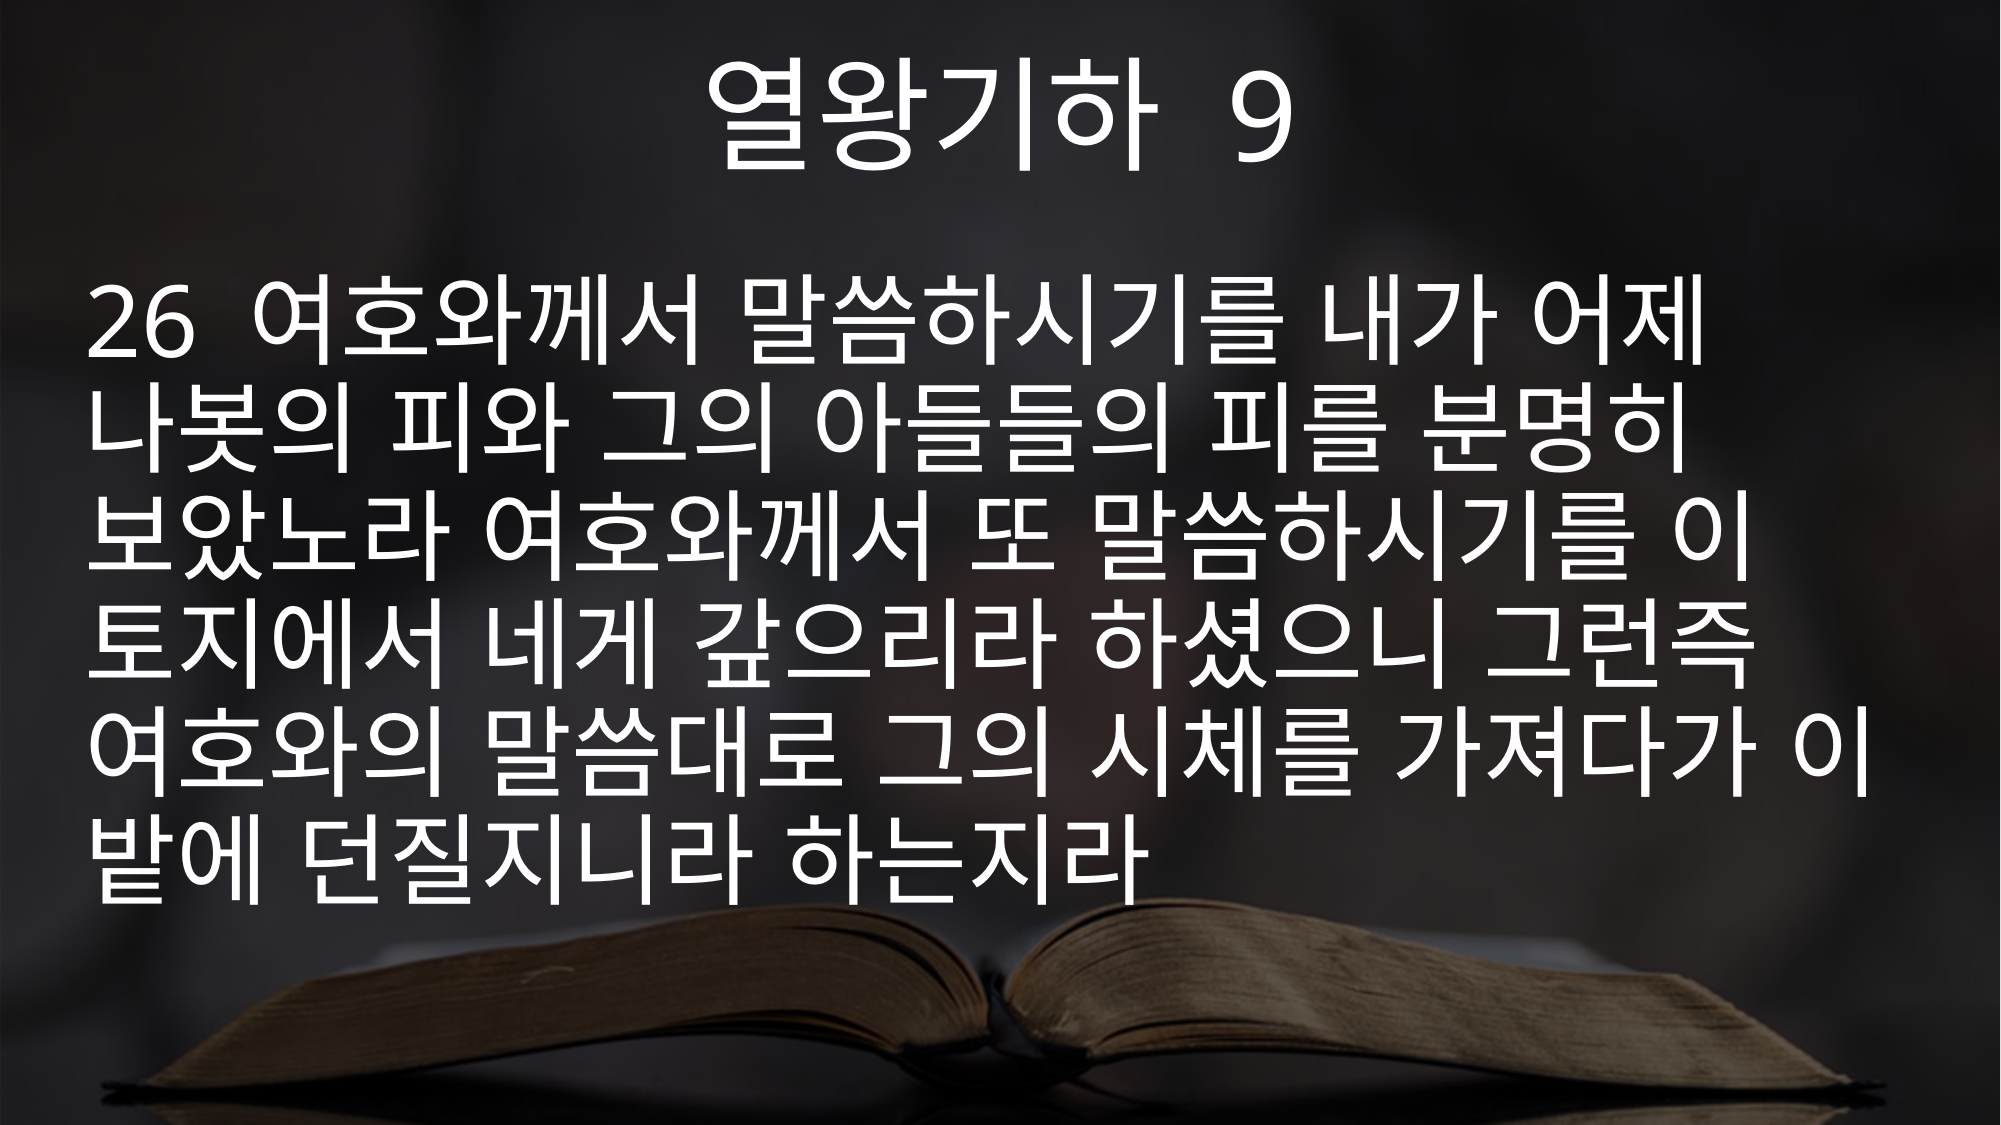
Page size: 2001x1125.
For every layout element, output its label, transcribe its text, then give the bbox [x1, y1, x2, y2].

list 26 여호와께서 말씀하시기를 내가 어제 나봇의 피와 그의 아들들의 피를 분명히 보았노라 여호와께서 또 말씀하시기를 이 토지에서 네게 갚으리라 하셨으니 그런즉 여호와의 말씀대로 그의 시체를 가져다가 이 밭에 던질지니라 하는지라 [69, 263, 1953, 423]
footer 열왕기하 9 [0, 32, 2000, 192]
picture [0, 0, 2001, 1125]
